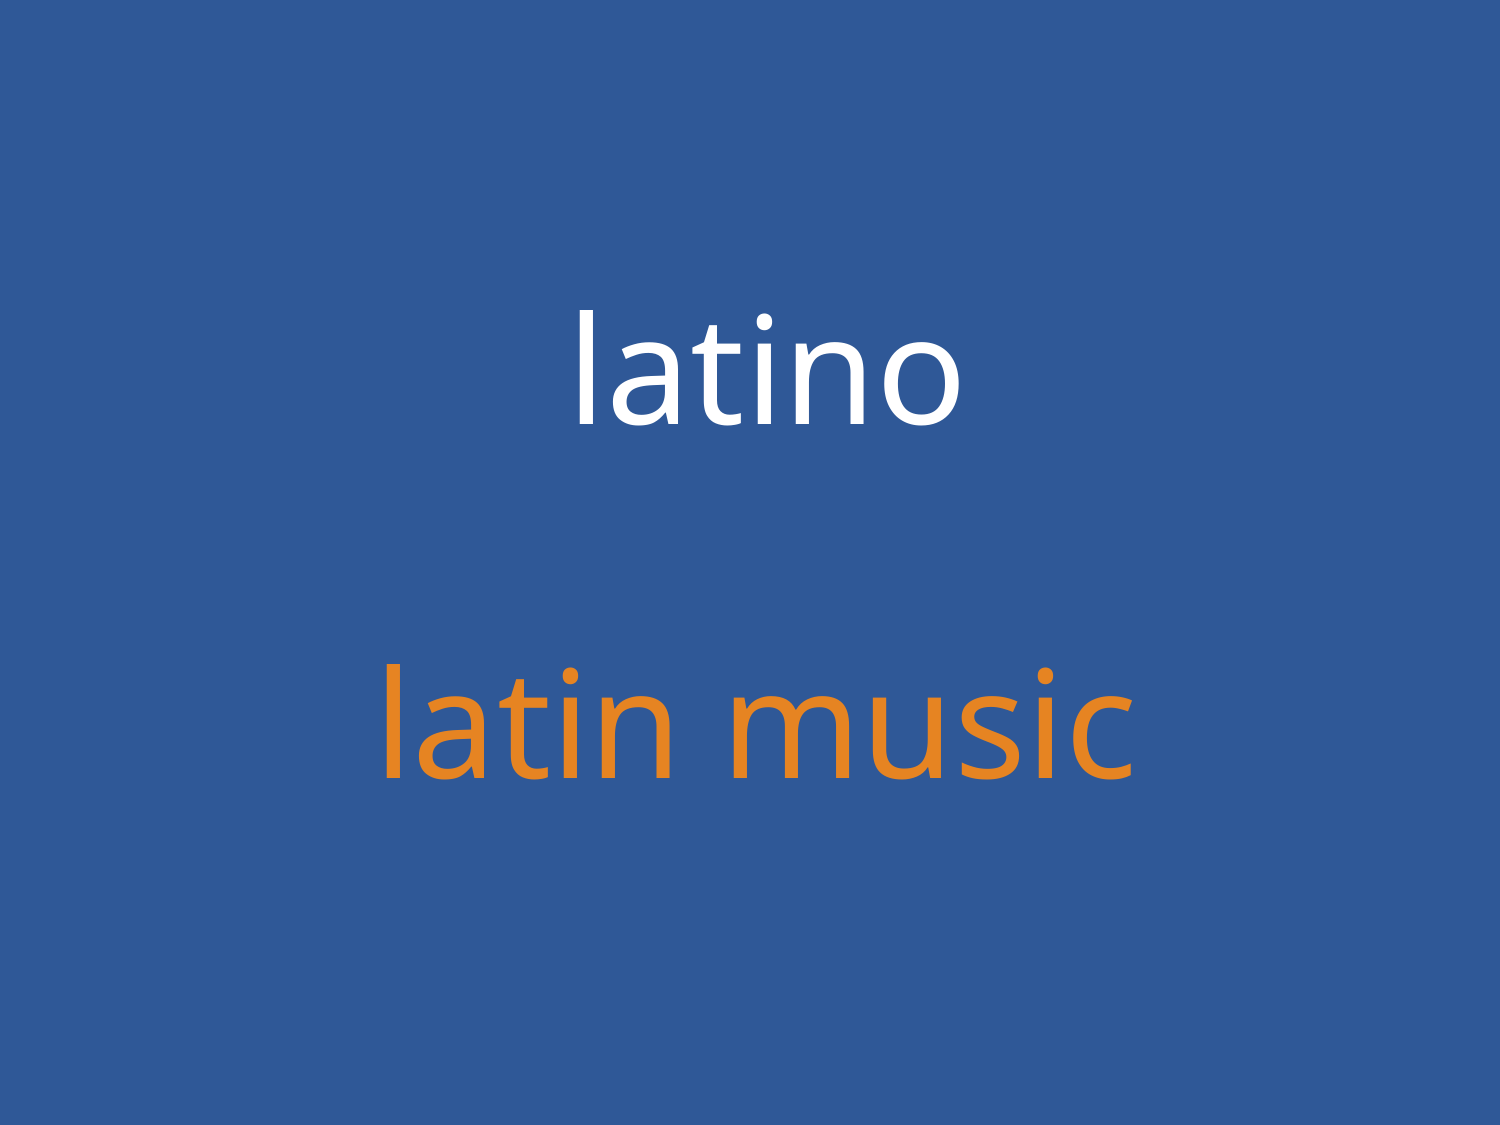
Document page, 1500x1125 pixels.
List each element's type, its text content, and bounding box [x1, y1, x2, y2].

text_box latino [301, 267, 1235, 462]
text_box latin music [301, 621, 1211, 817]
